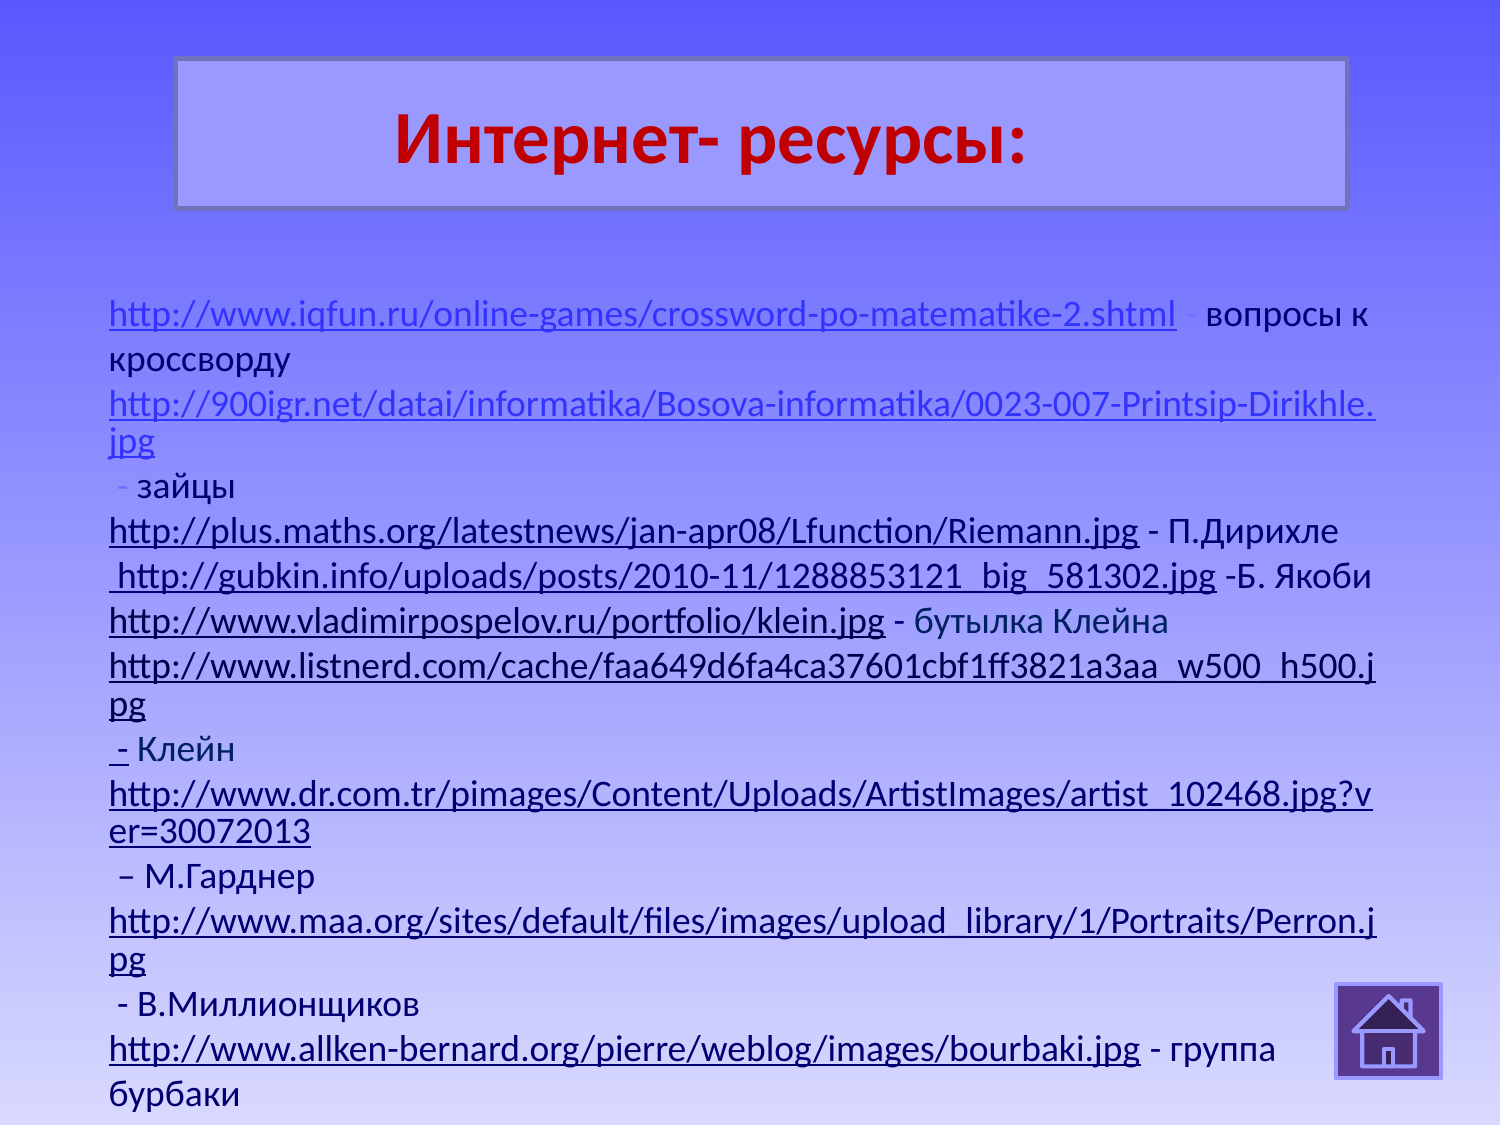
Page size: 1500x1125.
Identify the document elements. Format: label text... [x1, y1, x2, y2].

text_box Интернет- ресурсы: [174, 56, 1350, 211]
text_box http://www.iqfun.ru/online-games/crossword-po-matematike-2.shtml - вопросы к кроссворду http://900igr.net/datai/informatika/Bosova-informatika/0023-007-Printsip-Dirikhle.jpg - зайцы http://plus.maths.org/latestnews/jan-apr08/Lfunction/Riemann.jpg - П.Дирихле http://gubkin.info/uploads/posts/2010-11/1288853121_big_581302.jpg -Б. Якоби http://www.vladimirpospelov.ru/portfolio/klein.jpg - бутылка Клейна http://www.listnerd.com/cache/faa649d6fa4ca37601cbf1ff3821a3aa_w500_h500.jpg - Клейн http://www.dr.com.tr/pimages/Content/Uploads/ArtistImages/artist_102468.jpg?ver=30072013 – М.Гарднер http://www.maa.org/sites/default/files/images/upload_library/1/Portraits/Perron.jpg - В.Миллионщиков http://www.allken-bernard.org/pierre/weblog/images/bourbaki.jpg - группа бурбаки [93, 281, 1395, 1125]
text_box [1334, 982, 1443, 1080]
